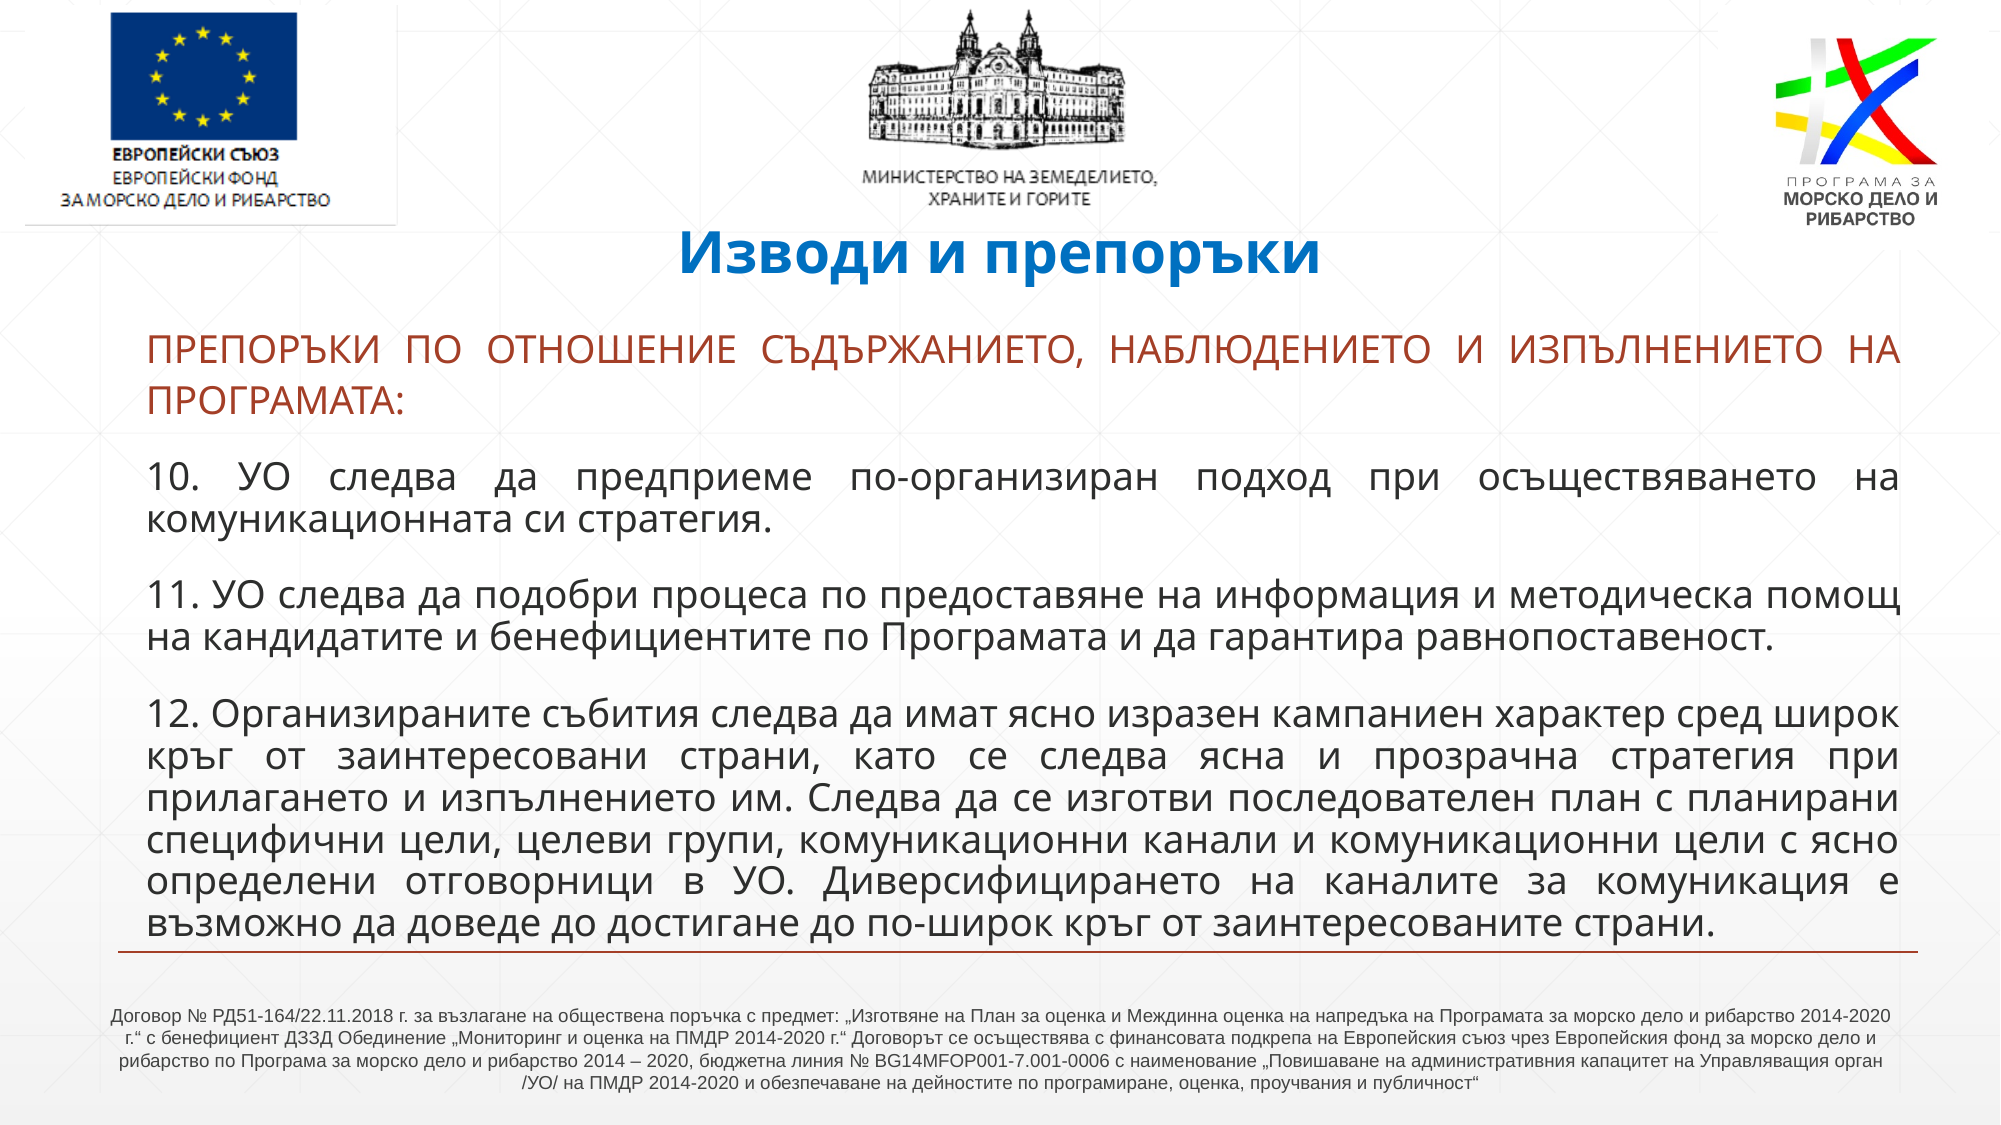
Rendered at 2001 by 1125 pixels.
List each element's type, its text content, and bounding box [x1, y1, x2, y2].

picture [1718, 5, 1989, 250]
list ПРЕПОРЪКИ по отношение съдържанието, наблюдението и изпълнението на програмата: 10. УО следва да предприеме по-организиран подход при осъществяването на комуникационната си стратегия. 11. УО следва да подобри процеса по предоставяне на информация и методическа помощ на кандидатите и бенефициентите по Програмата и да гарантира равнопоставеност. 12. Организираните събития следва да имат ясно изразен кампаниен характер сред широк кръг от заинтересовани страни, като се следва ясна и прозрачна стратегия при прилагането и изпълнението им. Следва да се изготви последователен план с планирани специфични цели, целеви групи, комуникационни канали и комуникационни цели с ясно определени отговорници в УО. Диверсифицирането на каналите за комуникация е възможно да доведе до достигане до по-широк кръг от заинтересованите страни. [123, 312, 1918, 967]
footer Договор № РД51-164/22.11.2018 г. за възлагане на обществена поръчка с предмет: „Изготвяне на План за оценка и Междинна оценка на напредъка на Програмата за морско дело и рибарство 2014-2020 г.“ с бенефициент ДЗЗД Обединение „Мониторинг и оценка на ПМДР 2014-2020 г.“ Договорът се осъществява с финансовата подкрепа на Европейския съюз чрез Европейския фонд за морско дело и рибарство по Програма за морско дело и рибарство 2014 – 2020, бюджетна линия № BG14MFOP001-7.001-0006 с наименование „Повишаване на административния капацитет на Управляващия орган /УО/ на ПМДР 2014-2020 и обезпечаване на дейностите по програмиране, оценка, проучвания и публичност“ [91, 998, 1909, 1099]
text_box Изводи и препоръки [170, 221, 1830, 294]
picture [779, 158, 1244, 245]
picture [25, 5, 399, 227]
picture [862, 5, 1138, 154]
